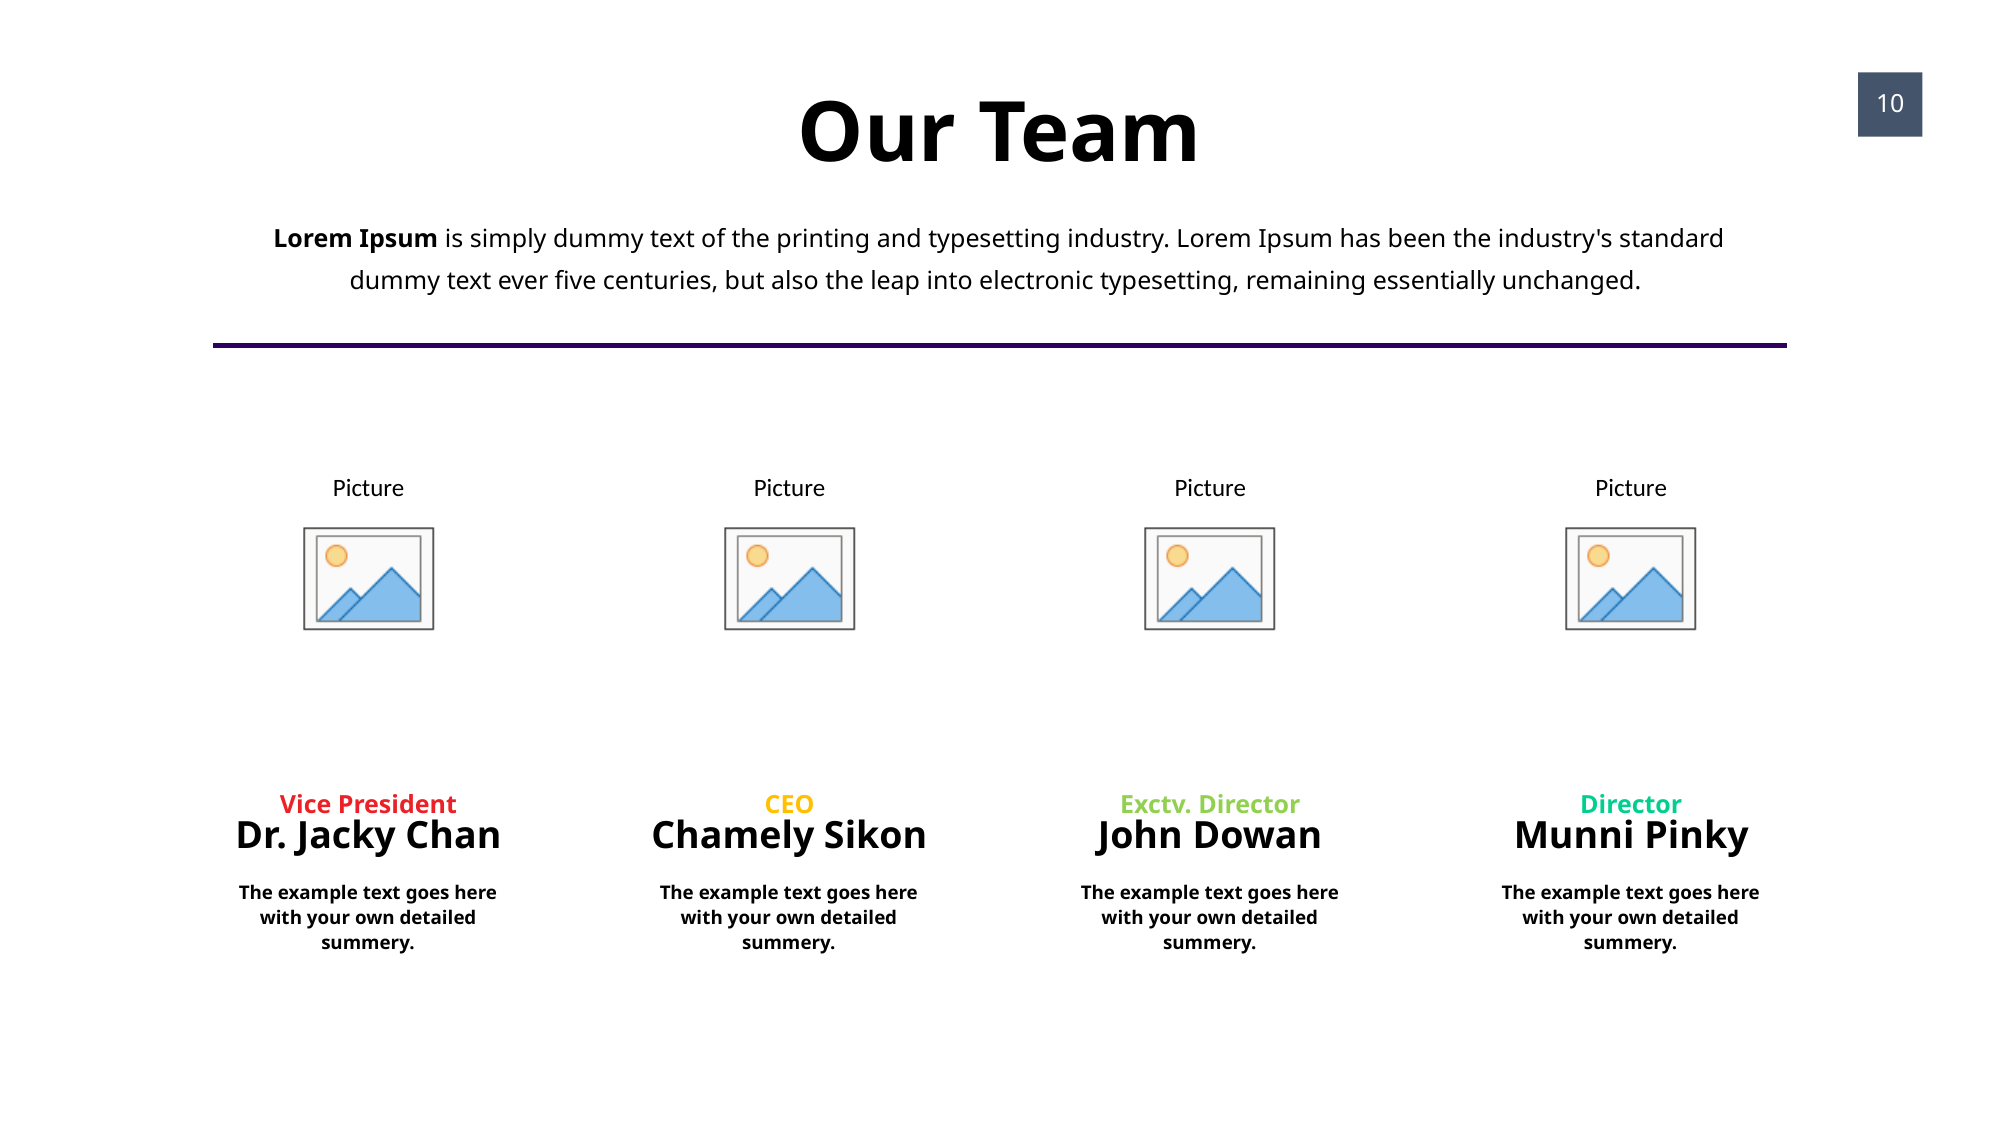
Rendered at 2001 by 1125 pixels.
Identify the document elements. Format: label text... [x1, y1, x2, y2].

picture [629, 464, 950, 693]
picture [208, 464, 529, 693]
title Our Team [137, 78, 1863, 191]
text_box Lorem Ipsum is simply dummy text of the printing and typesetting industry. Lorem Ipsum has been the industry's standard dummy text ever five centuries, but also the leap into electronic typesetting, remaining essentially unchanged. [213, 203, 1787, 302]
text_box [1462, 773, 1800, 949]
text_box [200, 773, 538, 949]
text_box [620, 773, 958, 949]
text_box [1041, 773, 1379, 949]
picture [1050, 464, 1371, 693]
picture [1470, 464, 1792, 693]
slide_number 10 [1863, 78, 1927, 130]
